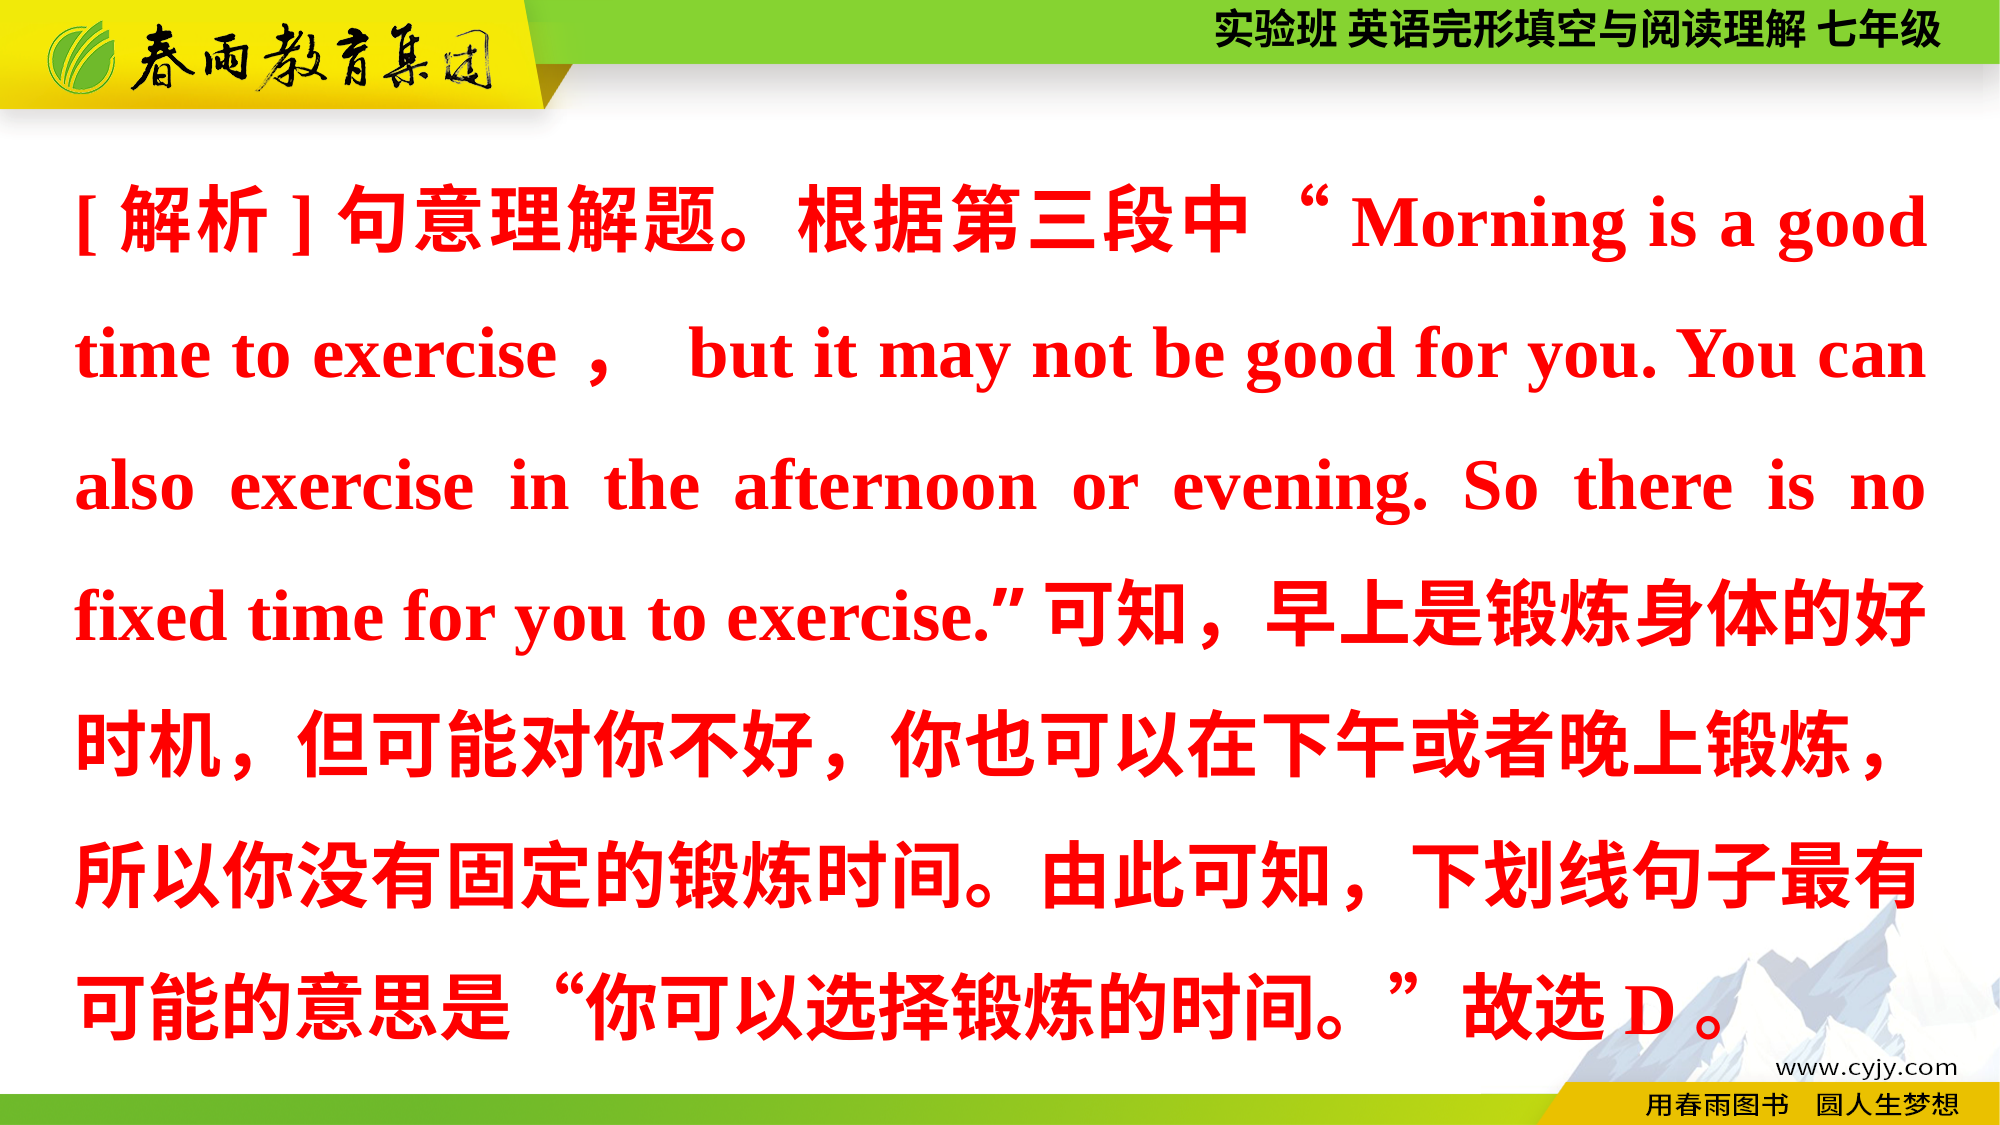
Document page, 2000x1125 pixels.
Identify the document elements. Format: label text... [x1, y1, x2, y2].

picture [0, 0, 2000, 1125]
list [解析]句意理解题。根据第三段中“Morning is a good time to exercise， but it may not be good for you. You can also exercise in the afternoon or evening. So there is no fixed time for you to exercise.”可知，早上是锻炼身体的好时机，但可能对你不好，你也可以在下午或者晚上锻炼，所以你没有固定的锻炼时间。由此可知，下划线句子最有可能的意思是“你可以选择锻炼的时间。”故选D。 [59, 122, 1944, 1049]
